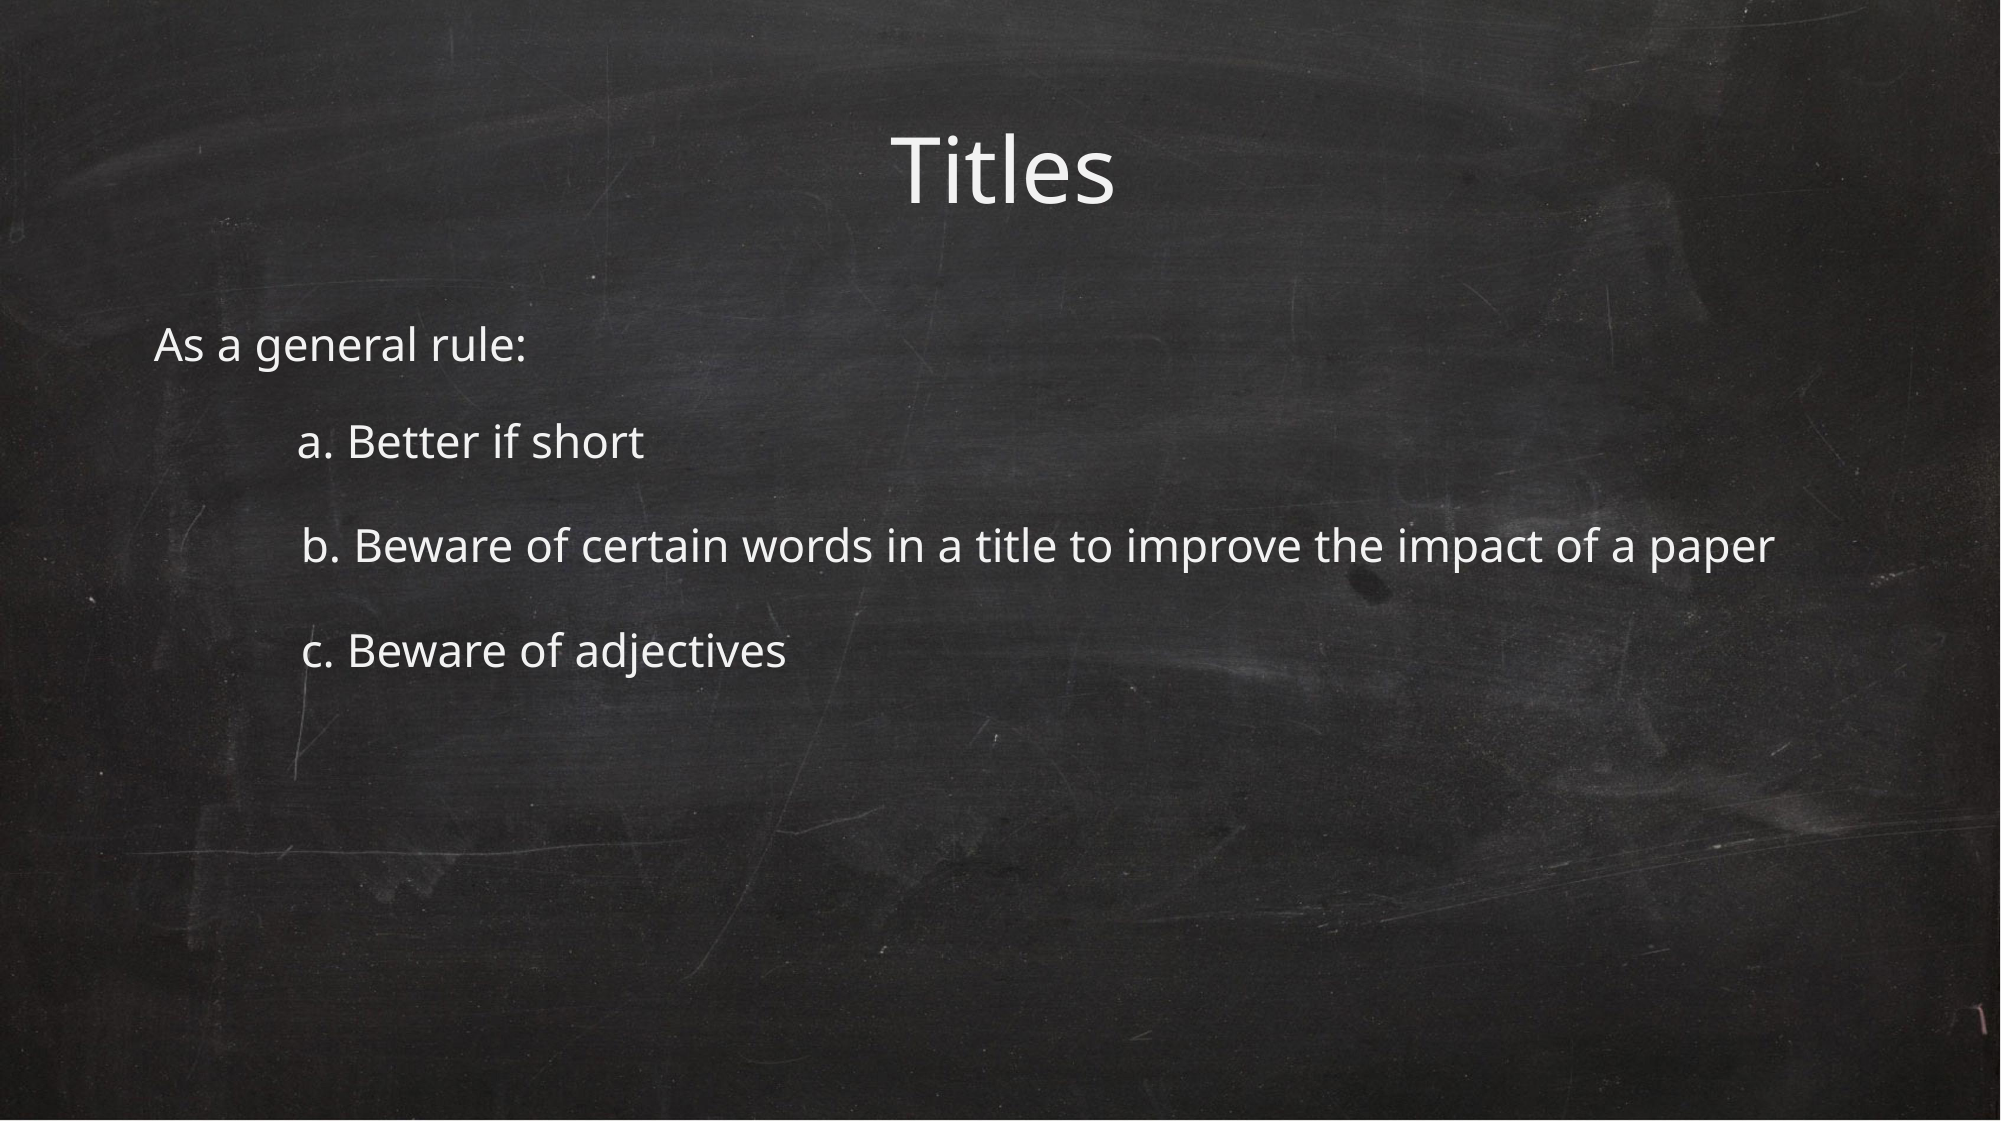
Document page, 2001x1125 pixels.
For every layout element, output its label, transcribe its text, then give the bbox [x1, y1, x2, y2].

text_box a. Better if short [281, 377, 1451, 478]
text_box c. Beware of adjectives [285, 587, 1086, 687]
subtitle As a general rule: [138, 281, 793, 381]
title Titles [28, 63, 1980, 232]
text_box b. Beware of certain words in a title to improve the impact of a paper [285, 481, 1980, 581]
picture [0, 0, 2001, 1125]
